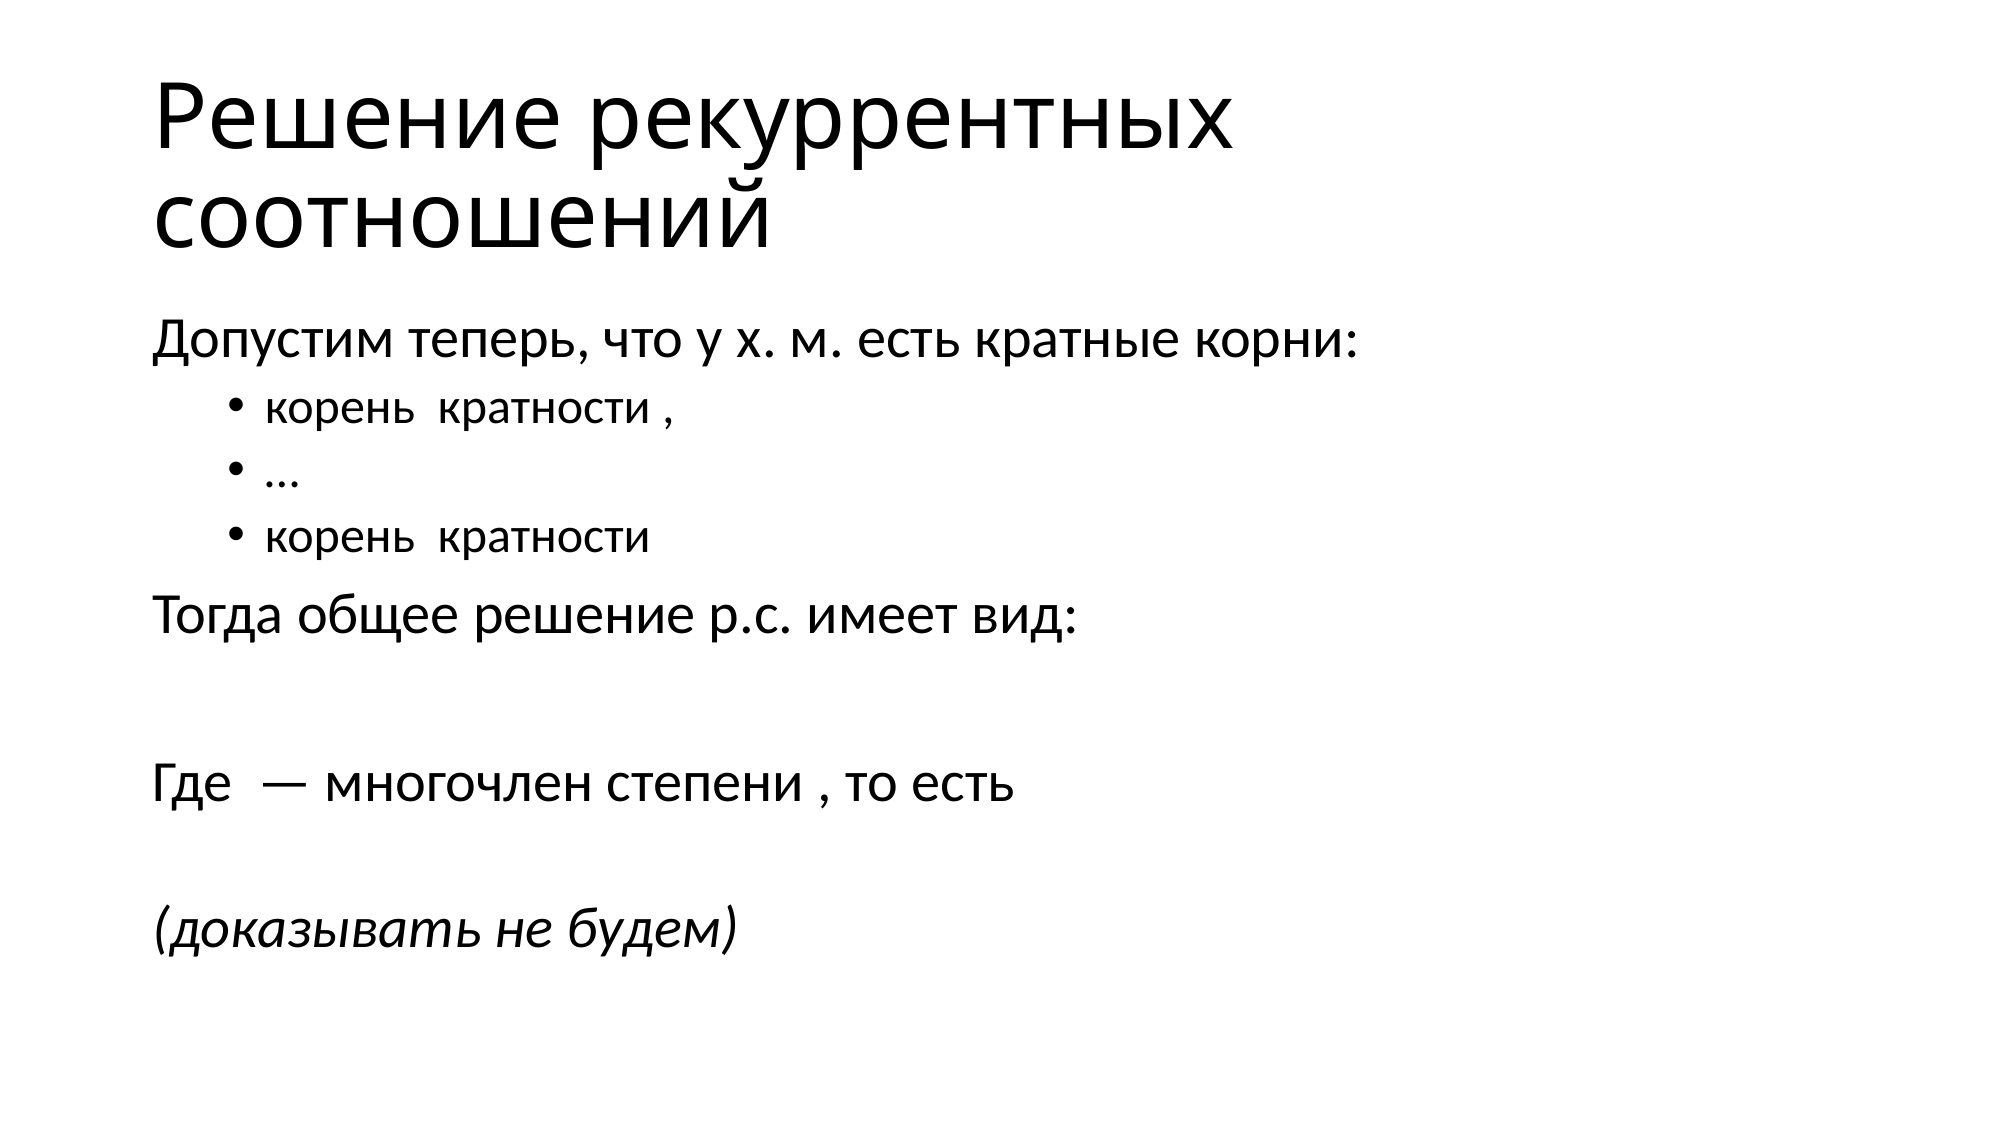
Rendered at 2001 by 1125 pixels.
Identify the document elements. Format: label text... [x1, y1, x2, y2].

title Решение рекуррентных соотношений [137, 59, 1863, 278]
